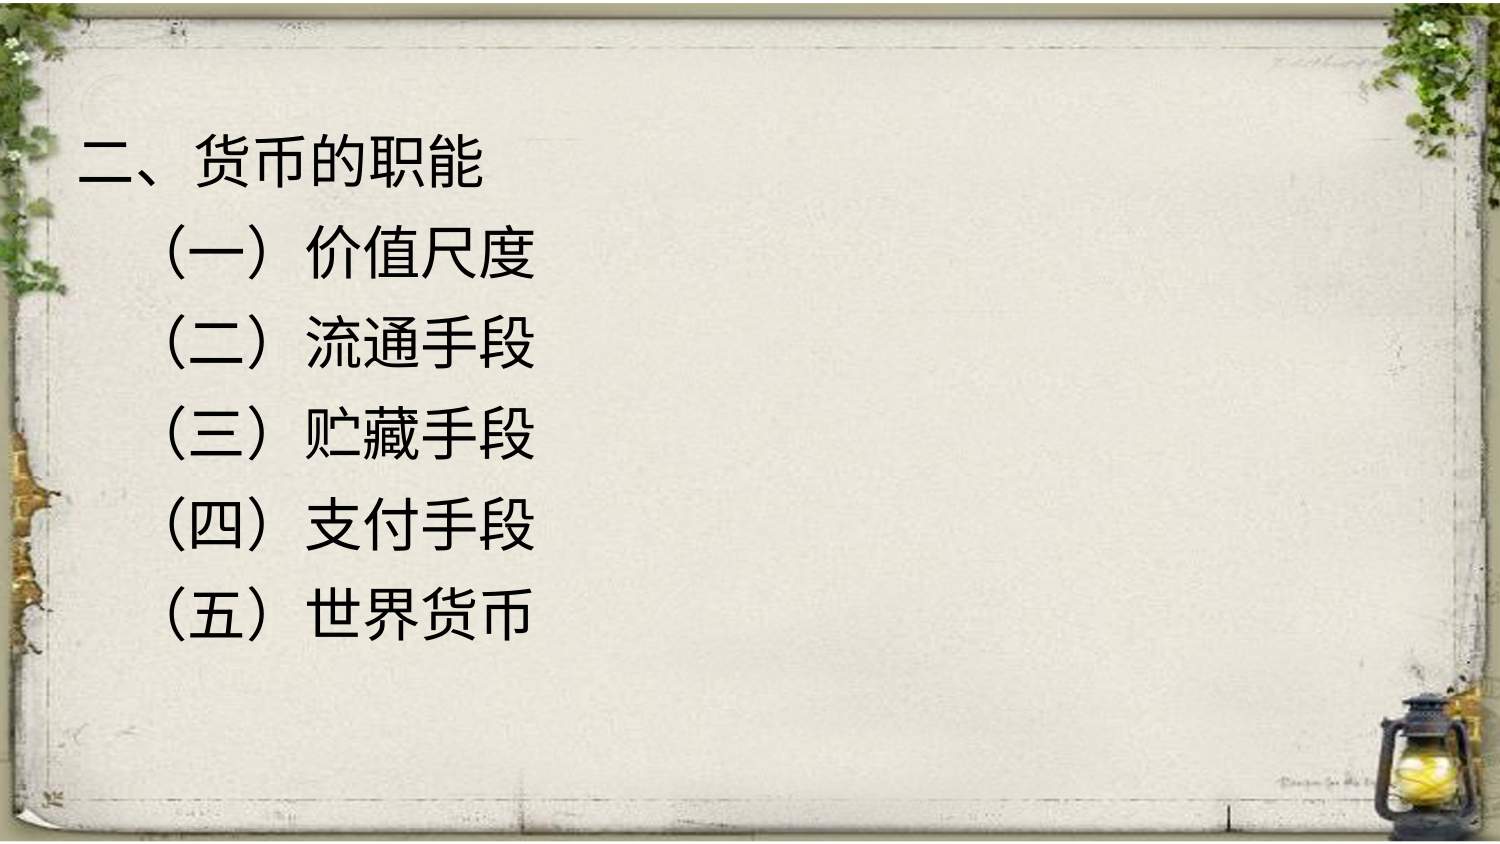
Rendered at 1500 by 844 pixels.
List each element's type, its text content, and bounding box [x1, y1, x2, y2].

list 二、货币的职能 （一）价值尺度 （二）流通手段 （三）贮藏手段 （四）支付手段 （五）世界货币 [61, 117, 1427, 795]
picture [0, 0, 1500, 844]
